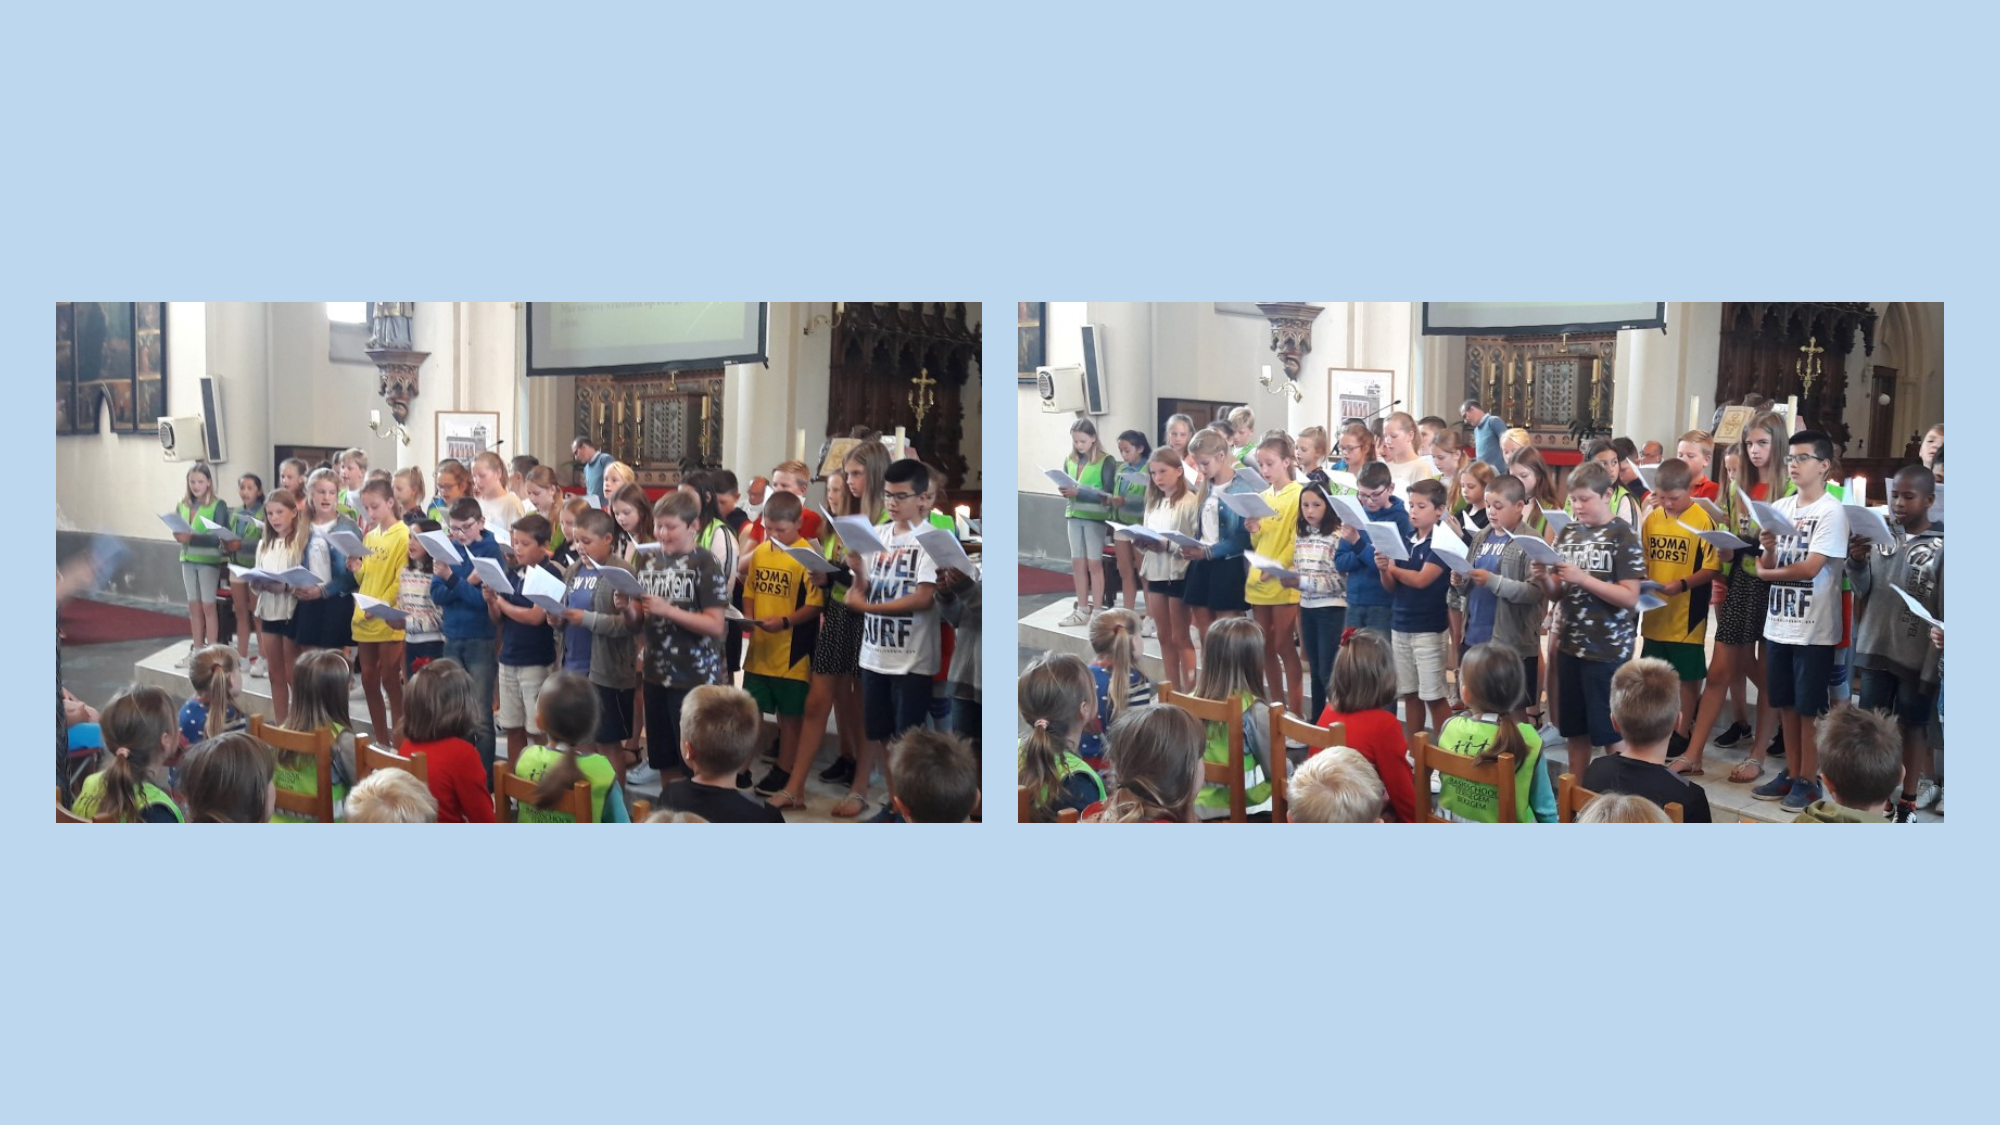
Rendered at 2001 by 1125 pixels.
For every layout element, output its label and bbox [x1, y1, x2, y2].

picture [1018, 302, 1944, 823]
picture [56, 302, 982, 823]
